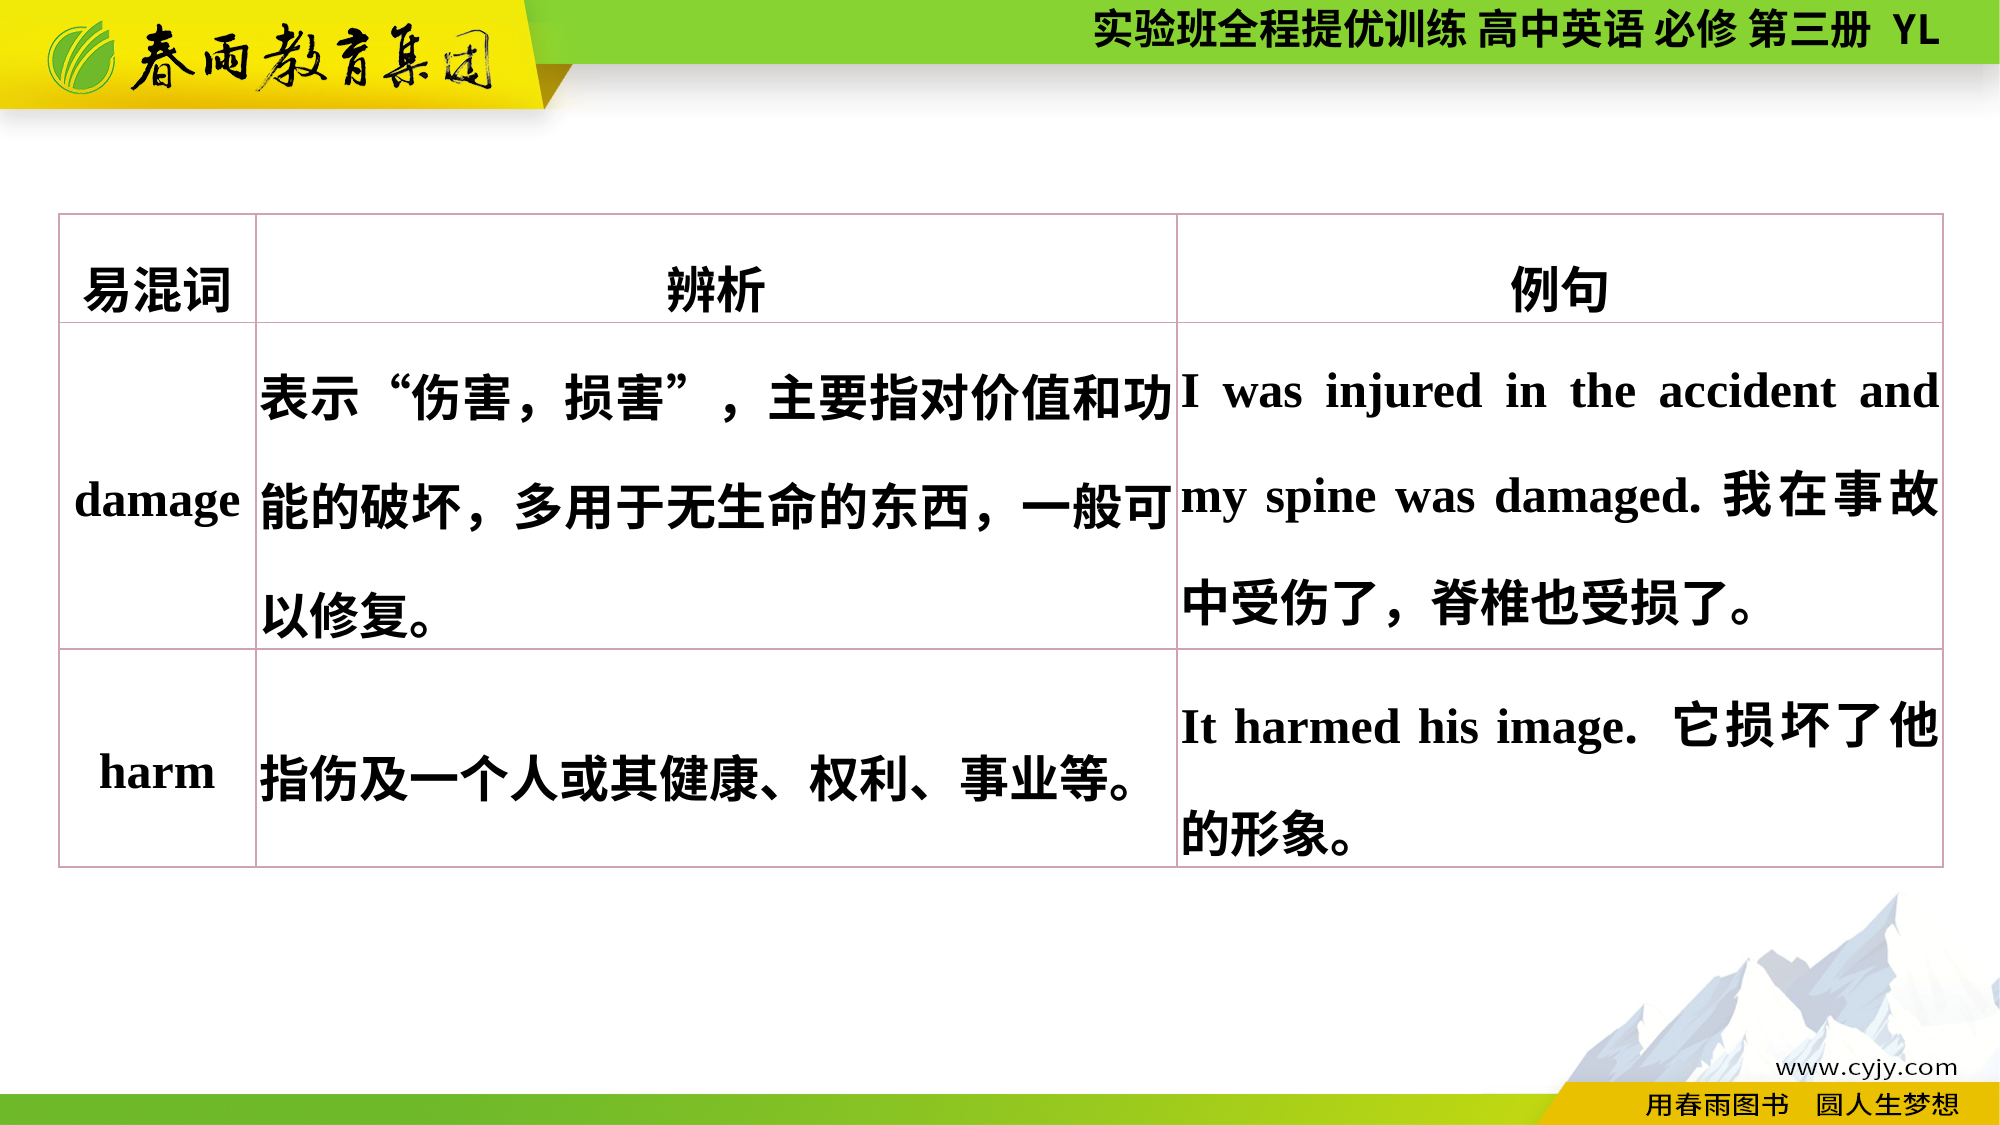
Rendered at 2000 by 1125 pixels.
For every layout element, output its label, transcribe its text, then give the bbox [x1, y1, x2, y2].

table_header 例句 [1178, 215, 1942, 322]
table_cell It harmed his image. 它损坏了他的形象。 [1178, 650, 1942, 866]
table_cell harm [60, 650, 255, 866]
table_cell damage [60, 323, 255, 648]
table_cell I was injured in the accident and my spine was damaged.我在事故中受伤了，脊椎也受损了。 [1178, 323, 1942, 648]
table_cell 表示“伤害，损害”，主要指对价值和功能的破坏，多用于无生命的东西，一般可以修复。 [257, 323, 1176, 648]
table_header 易混词 [60, 215, 255, 322]
table_cell 指伤及一个人或其健康、权利、事业等。 [257, 650, 1176, 866]
table_header 辨析 [257, 215, 1176, 322]
picture [0, 0, 2000, 1125]
